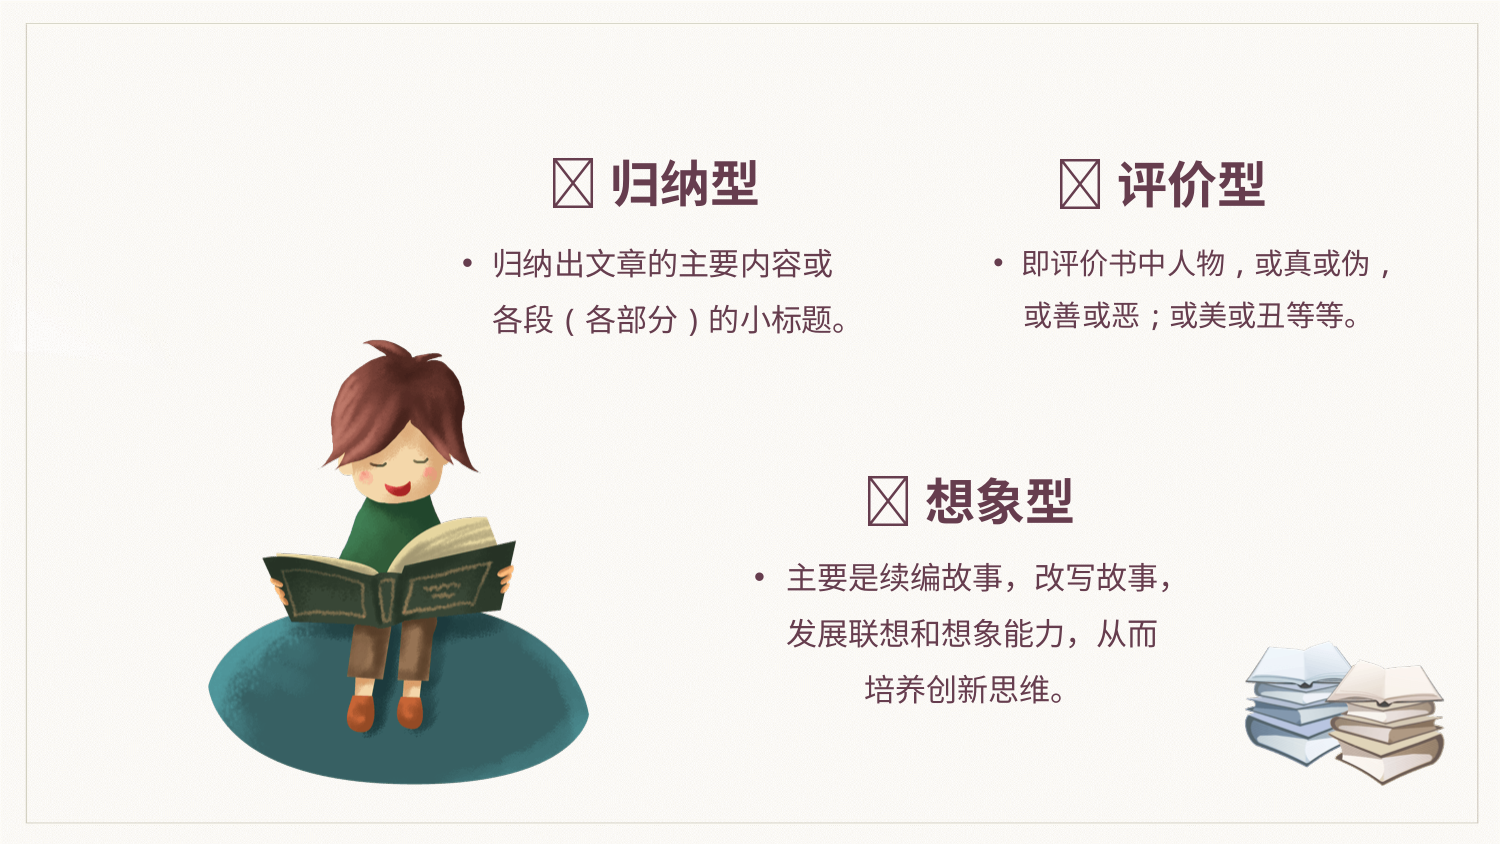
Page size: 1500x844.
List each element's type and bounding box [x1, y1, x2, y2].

text_box [821, 468, 1192, 719]
text_box [978, 147, 1392, 382]
picture [0, 0, 1500, 844]
text_box [447, 147, 852, 381]
